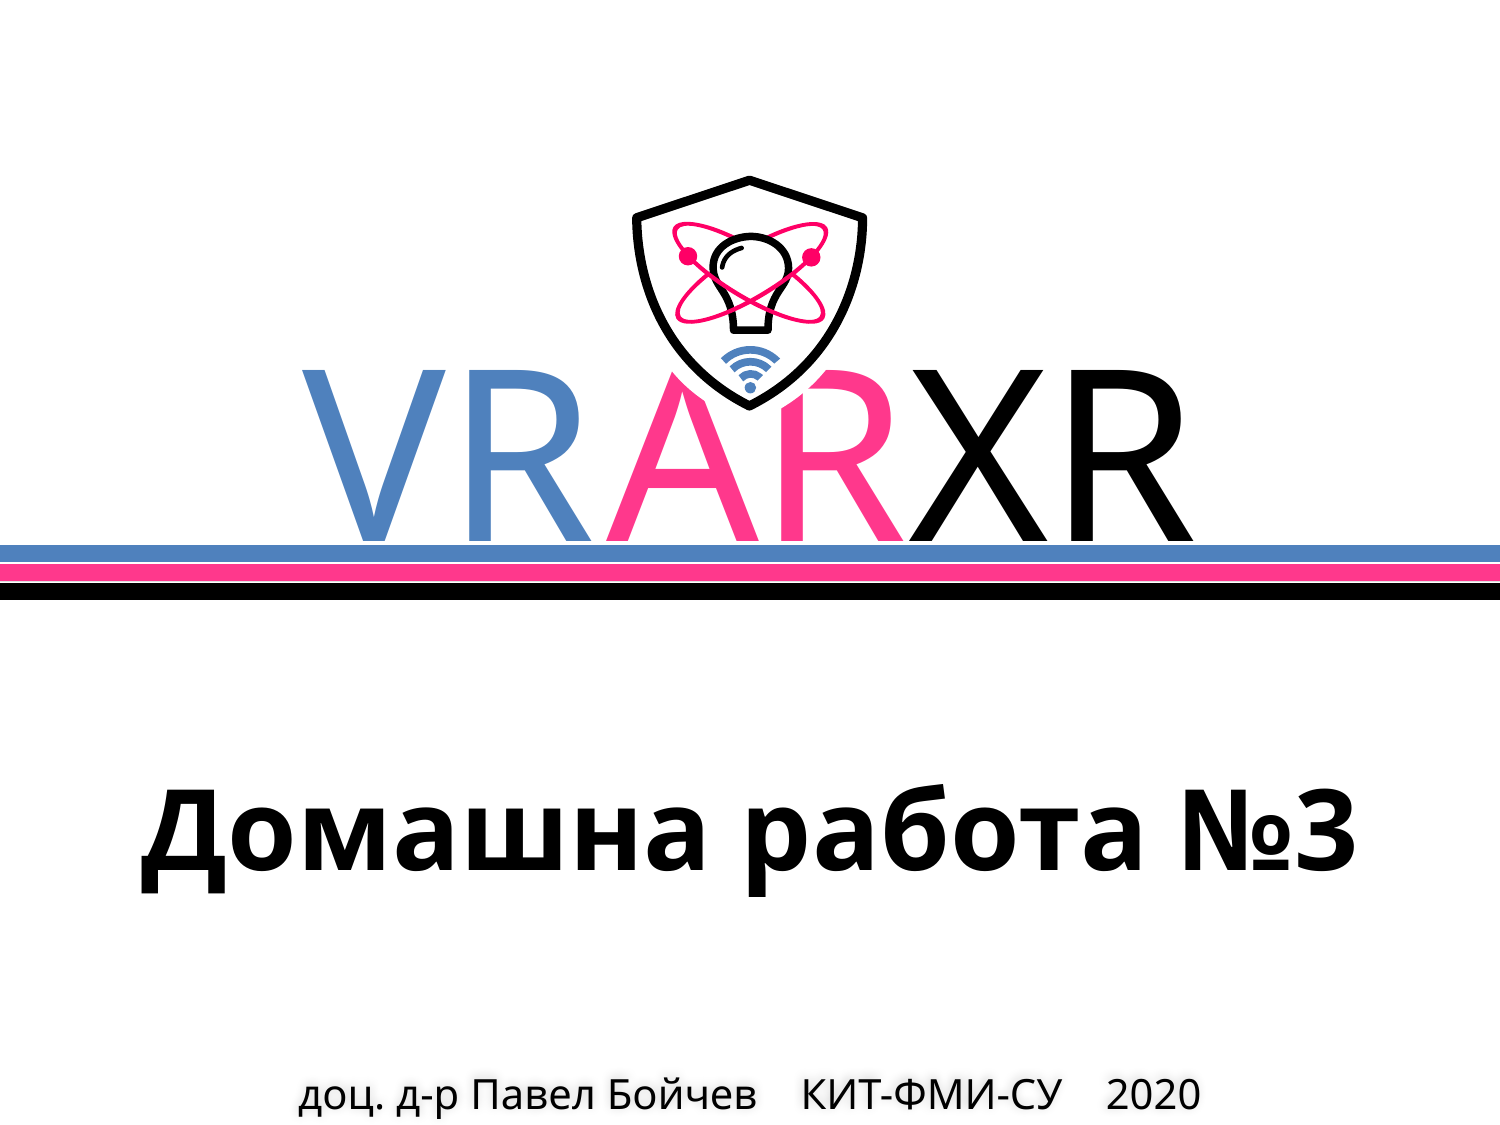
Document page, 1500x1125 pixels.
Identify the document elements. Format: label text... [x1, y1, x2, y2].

list Домашна работа №3 [0, 762, 1500, 888]
title доц. д-р Павел Бойчев КИТ-ФМИ-СУ 2020 [0, 1027, 1500, 1125]
